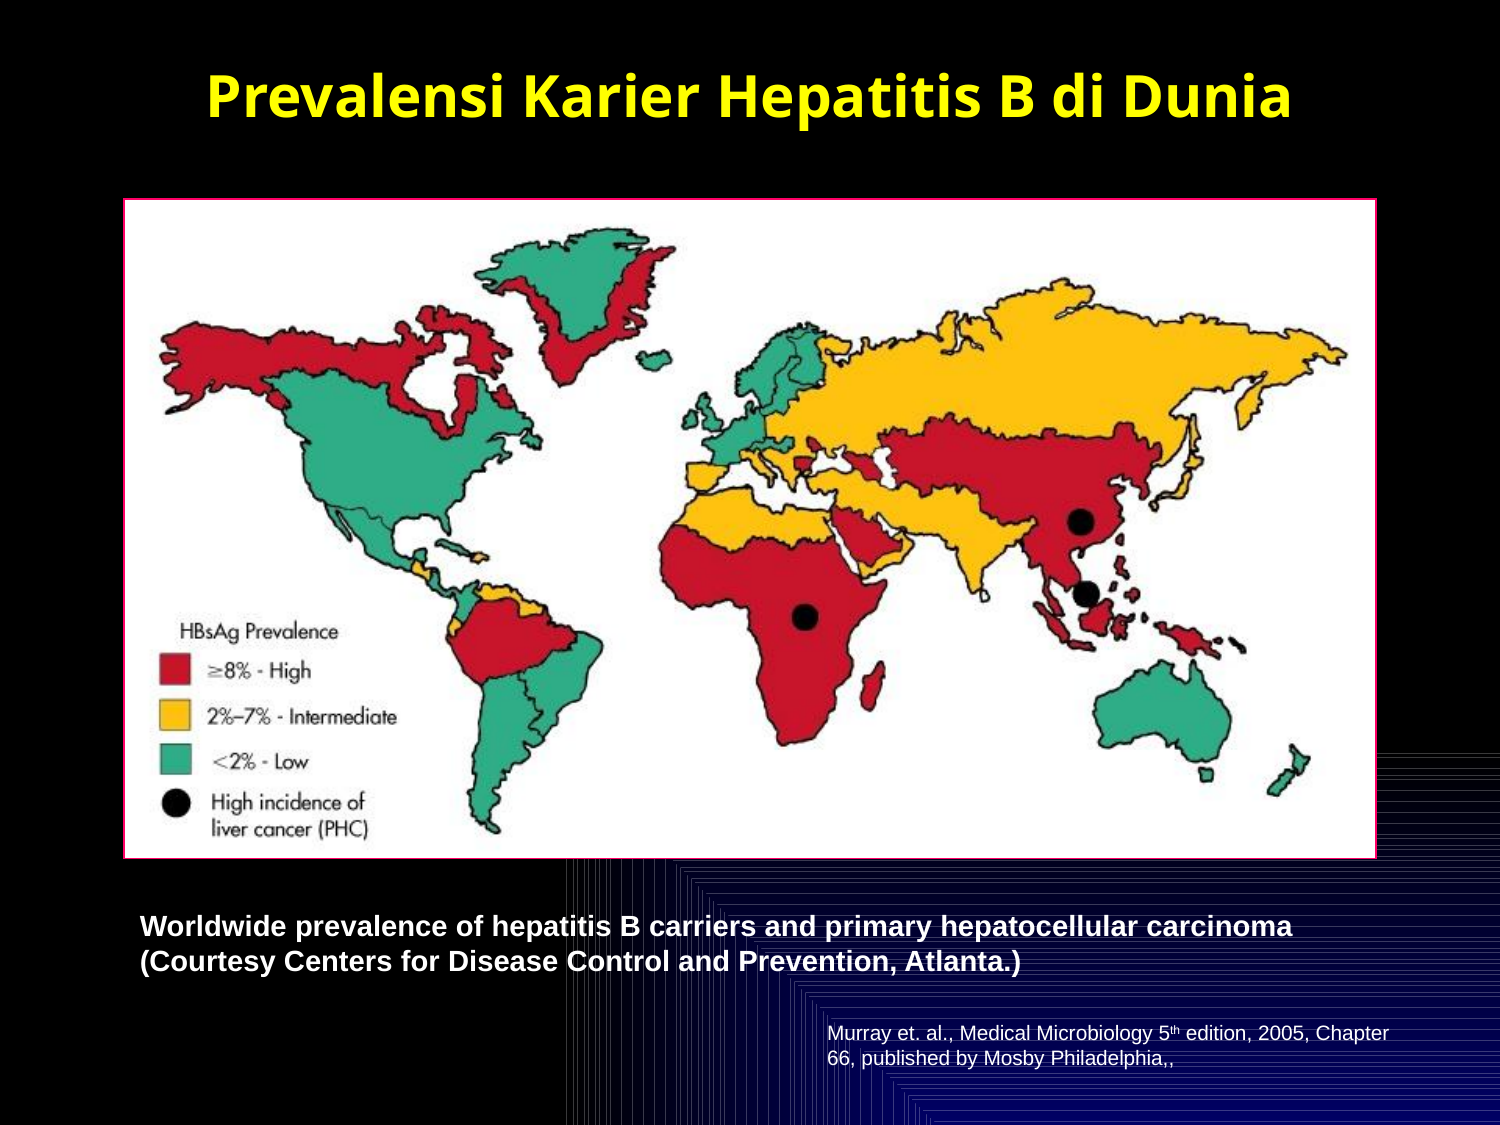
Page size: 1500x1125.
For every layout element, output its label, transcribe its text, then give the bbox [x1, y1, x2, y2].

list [124, 199, 1376, 858]
title Prevalensi Karier Hepatitis B di Dunia [74, 0, 1426, 188]
text_box Worldwide prevalence of hepatitis B carriers and primary hepatocellular carcinoma (Courtesy Centers for Disease Control and Prevention, Atlanta.) [125, 899, 1363, 985]
text_box Murray et. al., Medical Microbiology 5th edition, 2005, Chapter 66, published by Mosby Philadelphia,, [812, 1012, 1413, 1078]
